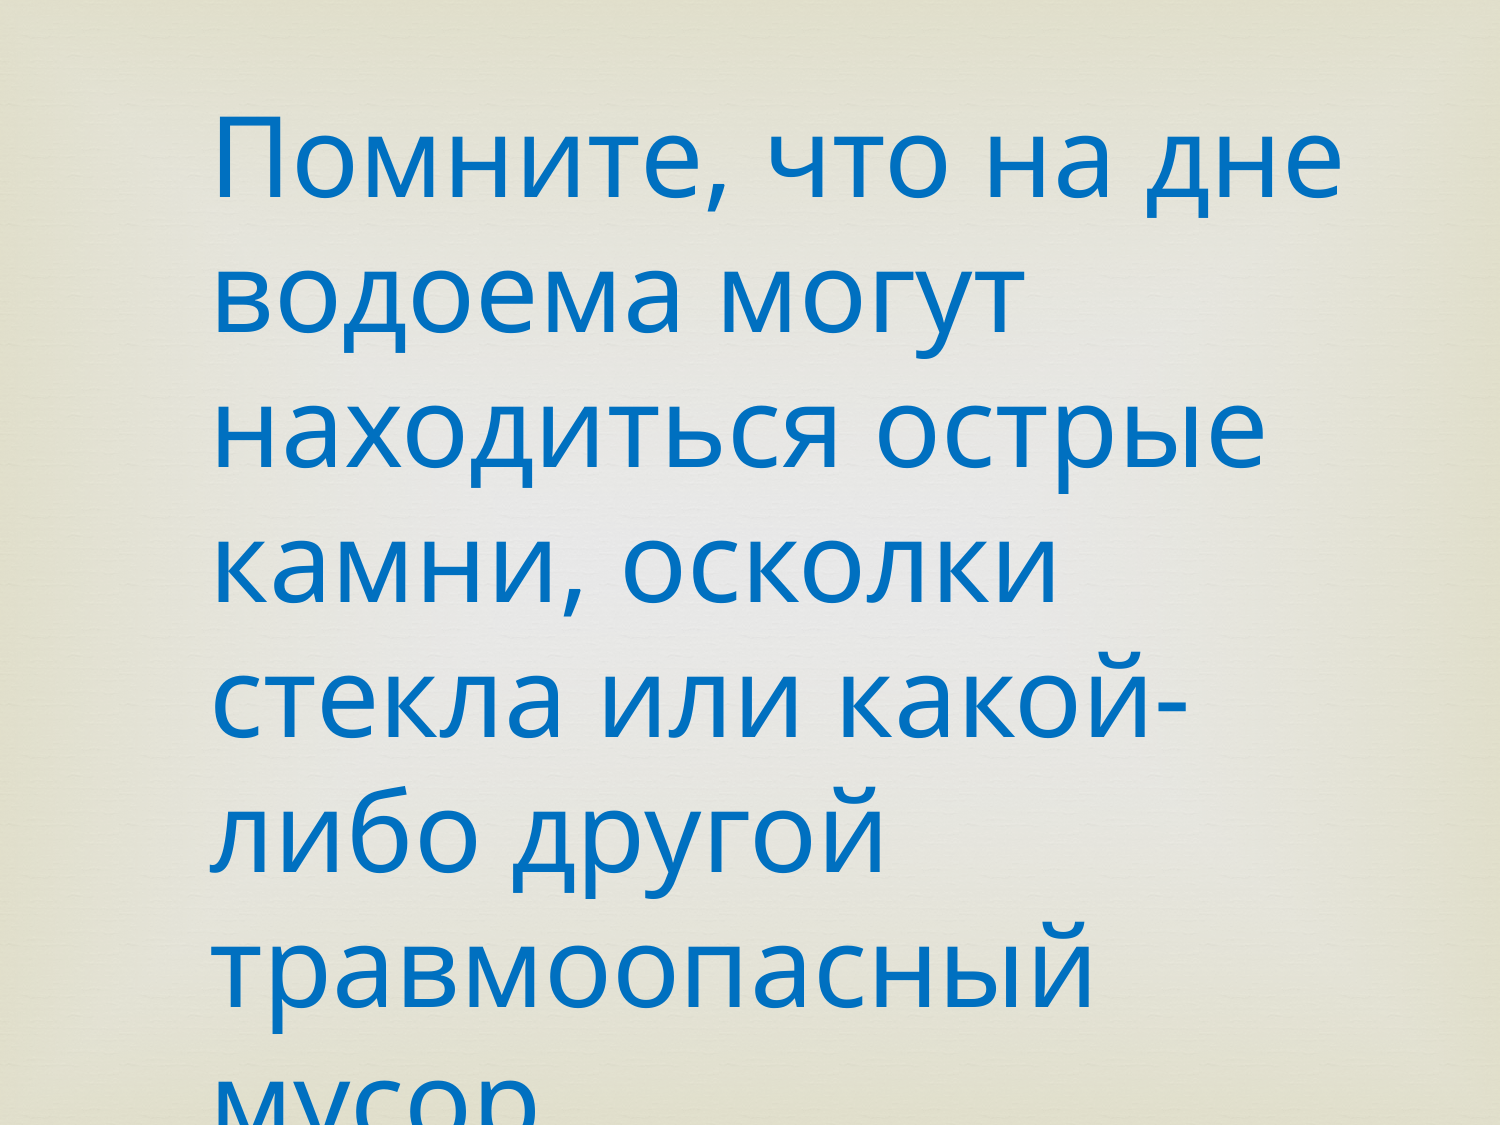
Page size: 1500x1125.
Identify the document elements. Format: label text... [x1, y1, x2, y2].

text_box Помните, что на дне водоема могут находиться острые камни, осколки стекла или какой-либо другой травмоопасный мусор. [194, 78, 1376, 1125]
